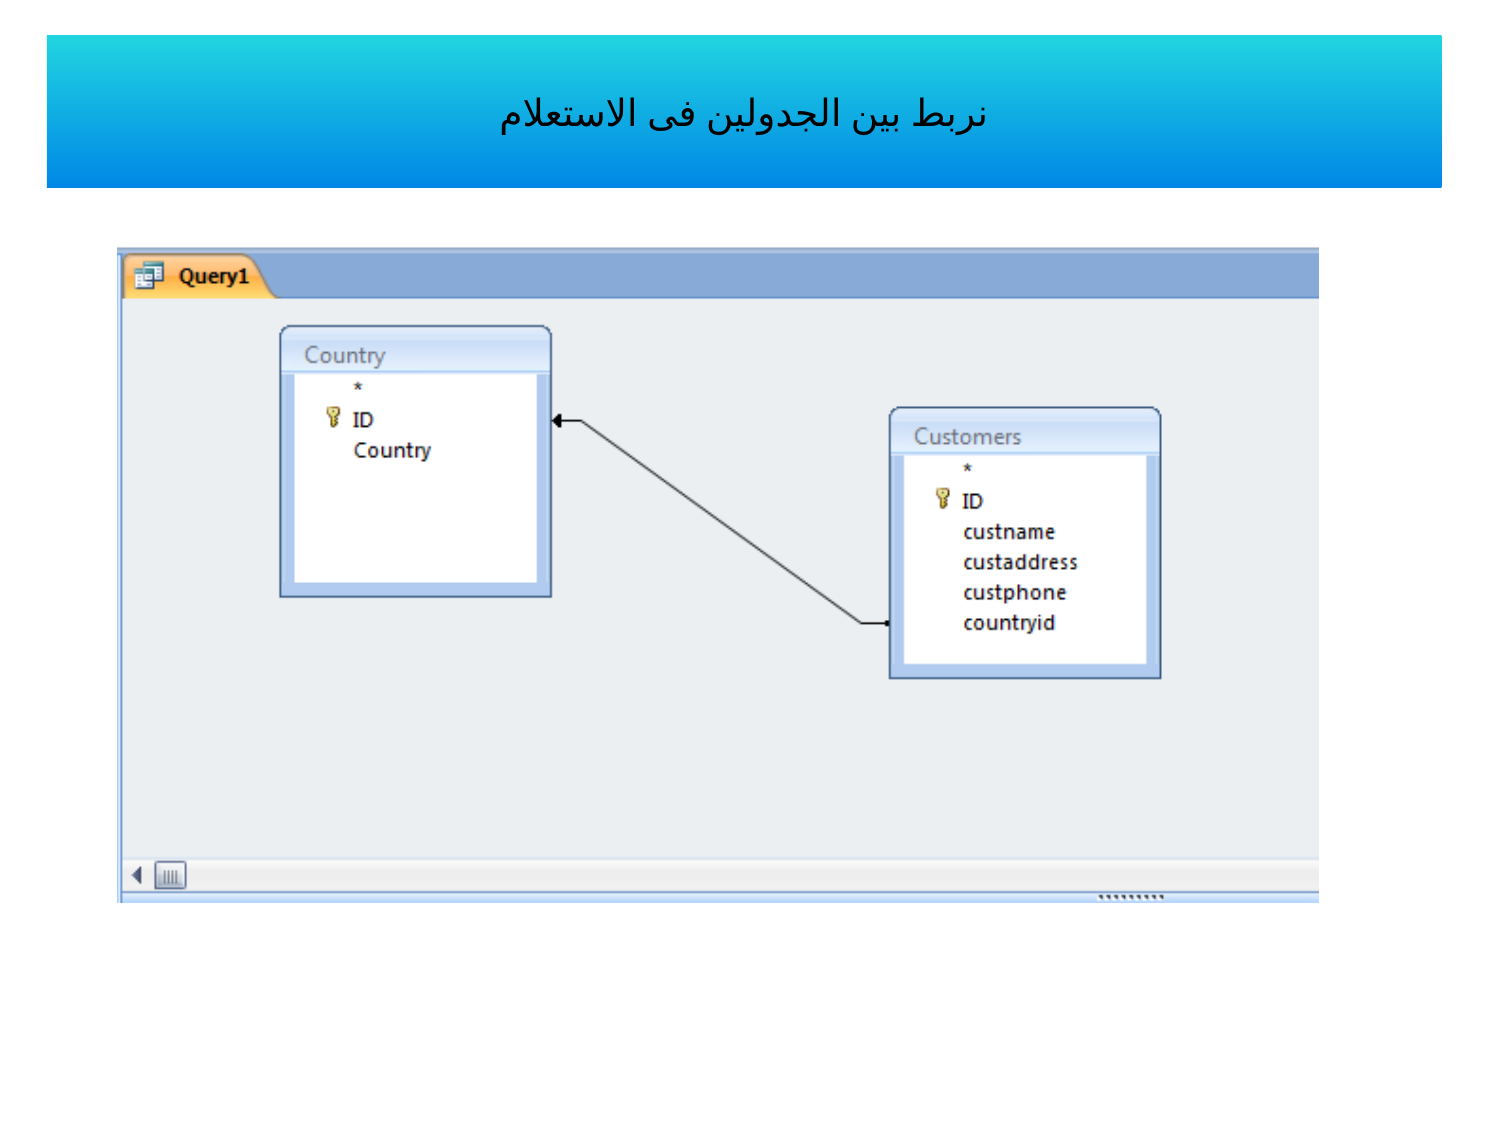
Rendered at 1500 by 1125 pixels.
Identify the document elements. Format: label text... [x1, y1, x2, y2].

picture [116, 245, 1319, 903]
title نربط بين الجدولين فى الاستعلام [46, 35, 1442, 188]
